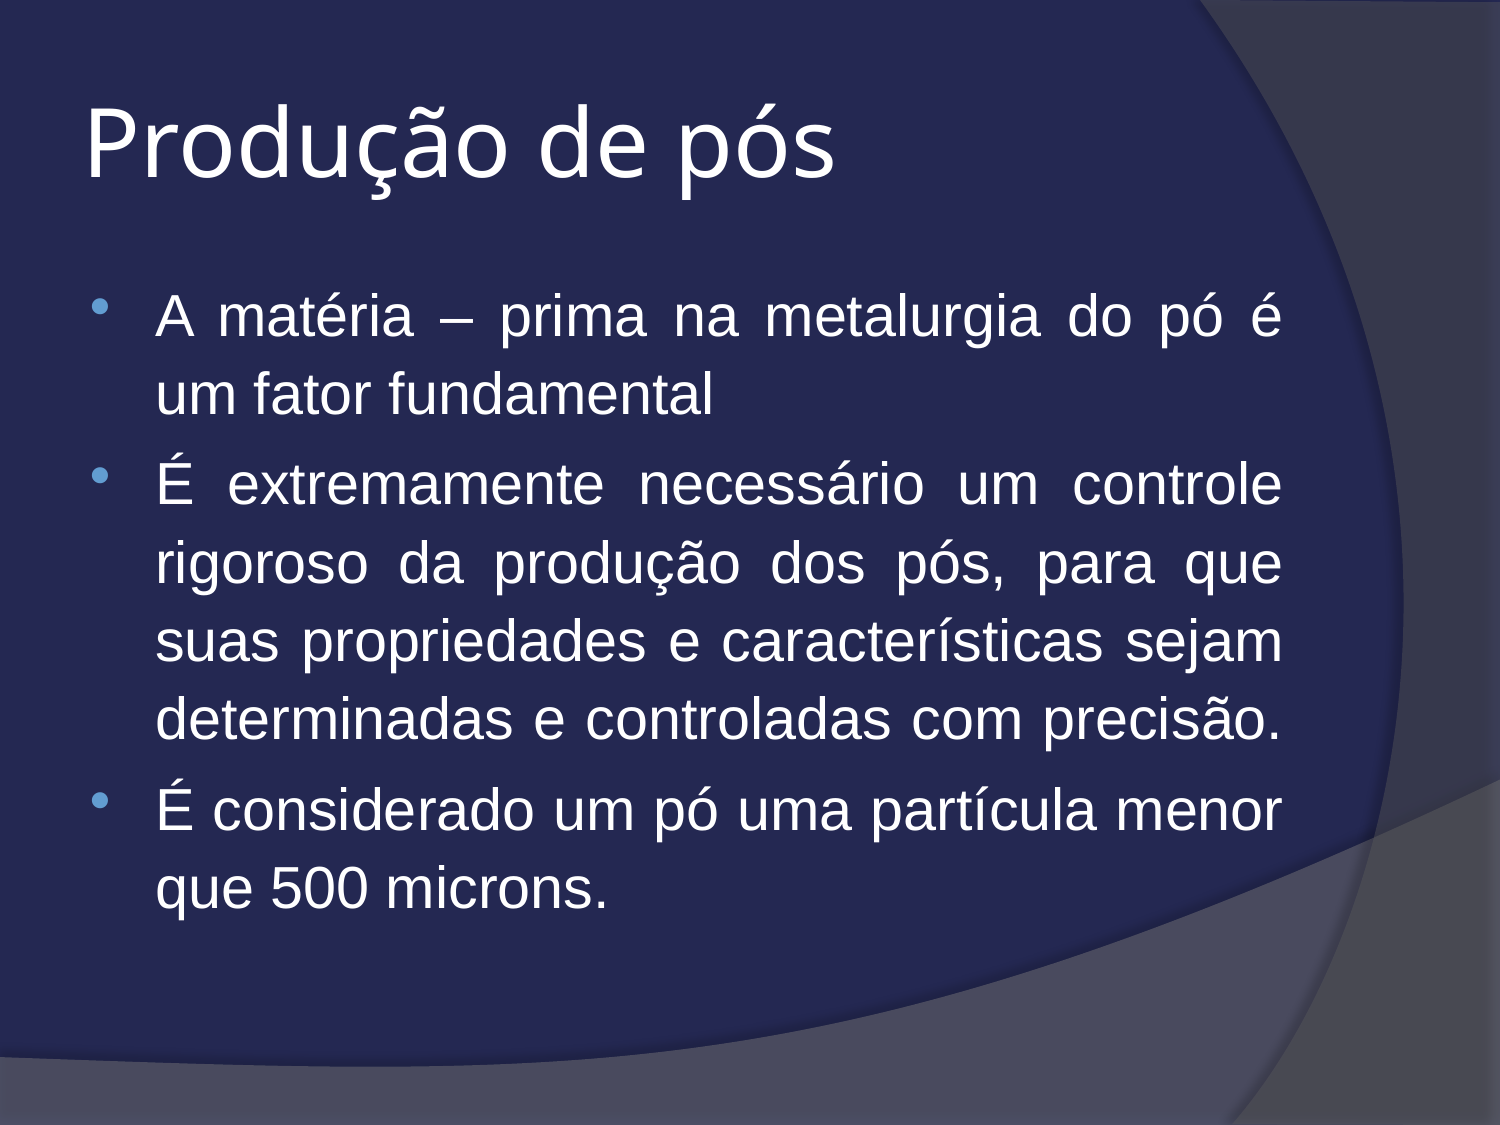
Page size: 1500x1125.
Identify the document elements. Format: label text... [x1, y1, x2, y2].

list A matéria – prima na metalurgia do pó é um fator fundamental É extremamente necessário um controle rigoroso da produção dos pós, para que suas propriedades e características sejam determinadas e controladas com precisão. É considerado um pó uma partícula menor que 500 microns. [75, 262, 1300, 1005]
title Produção de pós [75, 45, 1300, 233]
